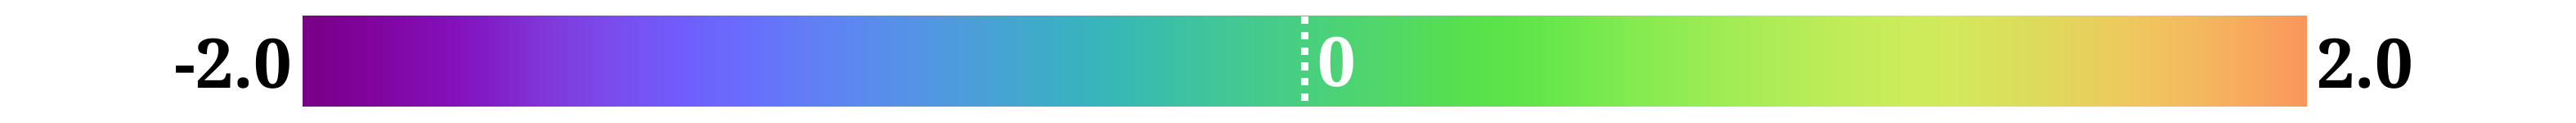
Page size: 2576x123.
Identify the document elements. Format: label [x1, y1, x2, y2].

text_box [166, 11, 2421, 109]
